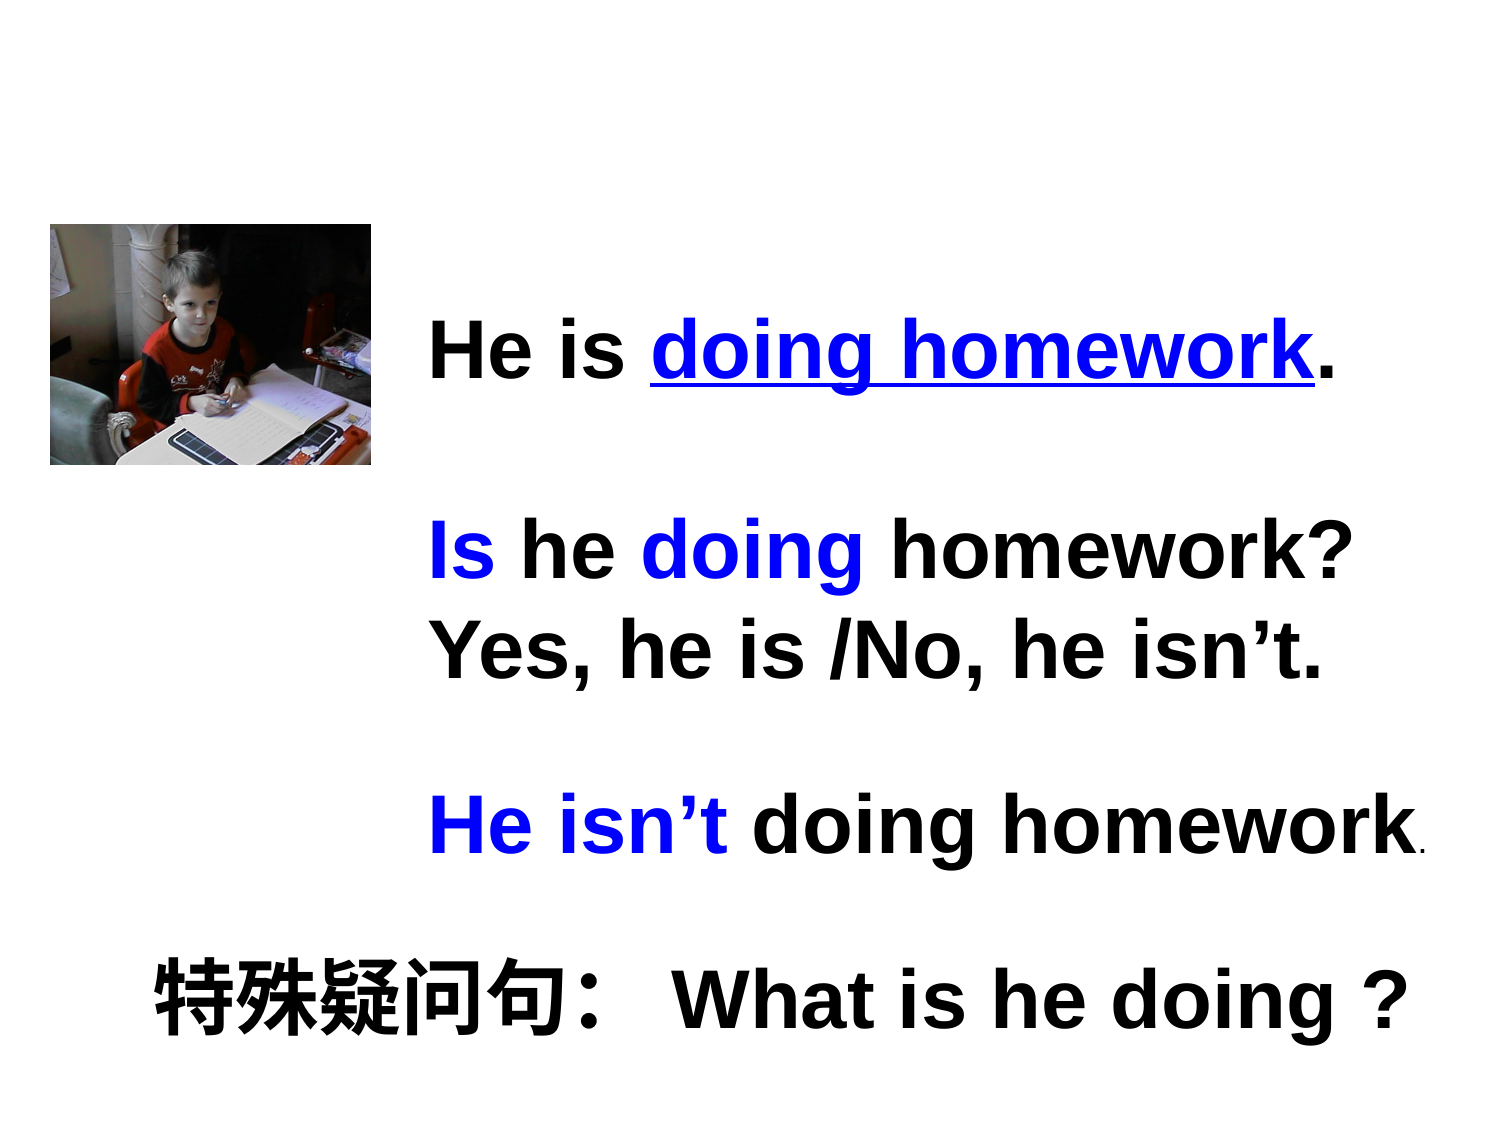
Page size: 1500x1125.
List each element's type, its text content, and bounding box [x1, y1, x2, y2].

text_box Is he doing homework? Yes, he is /No, he isn’t. [412, 487, 1463, 703]
text_box He is doing homework. [413, 287, 1354, 403]
text_box 特殊疑问句：What is he doing ? [137, 937, 1450, 1053]
text_box He isn’t doing homework. [413, 762, 1443, 878]
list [49, 224, 371, 466]
